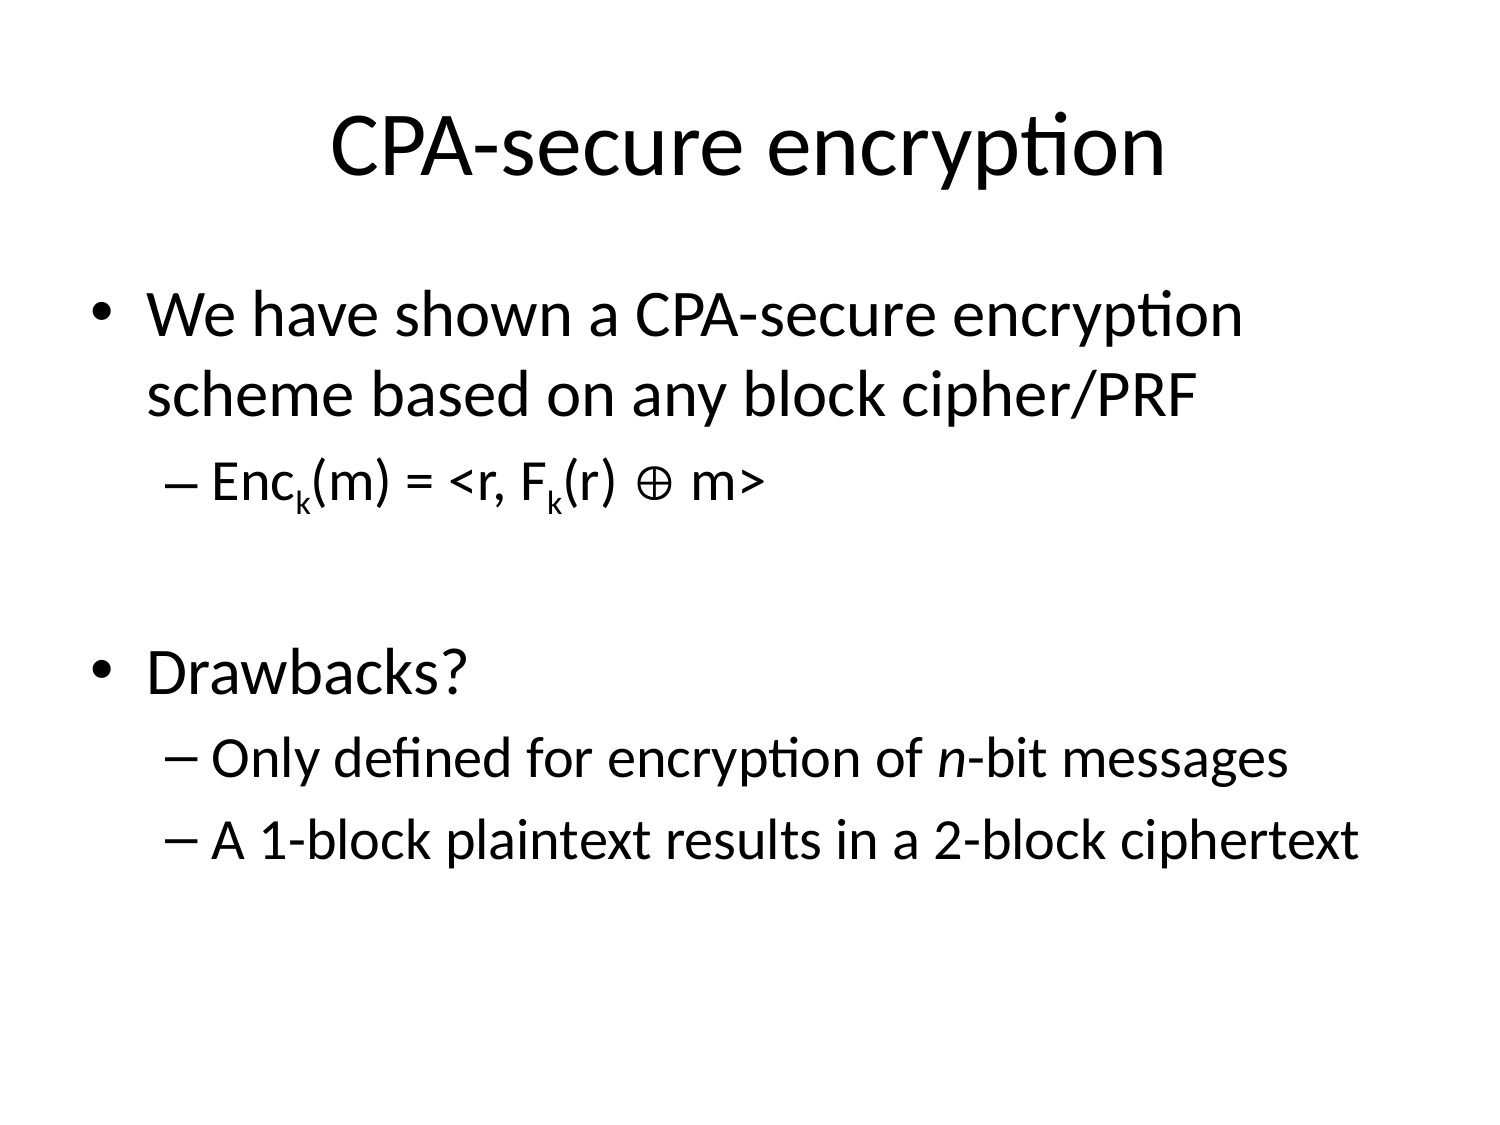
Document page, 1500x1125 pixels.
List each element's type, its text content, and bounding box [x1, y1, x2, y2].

title CPA-secure encryption [75, 45, 1425, 233]
list We have shown a CPA-secure encryption scheme based on any block cipher/PRF Enck(m) = <r, Fk(r)  m> Drawbacks? Only defined for encryption of n-bit messages A 1-block plaintext results in a 2-block ciphertext [75, 262, 1425, 1005]
